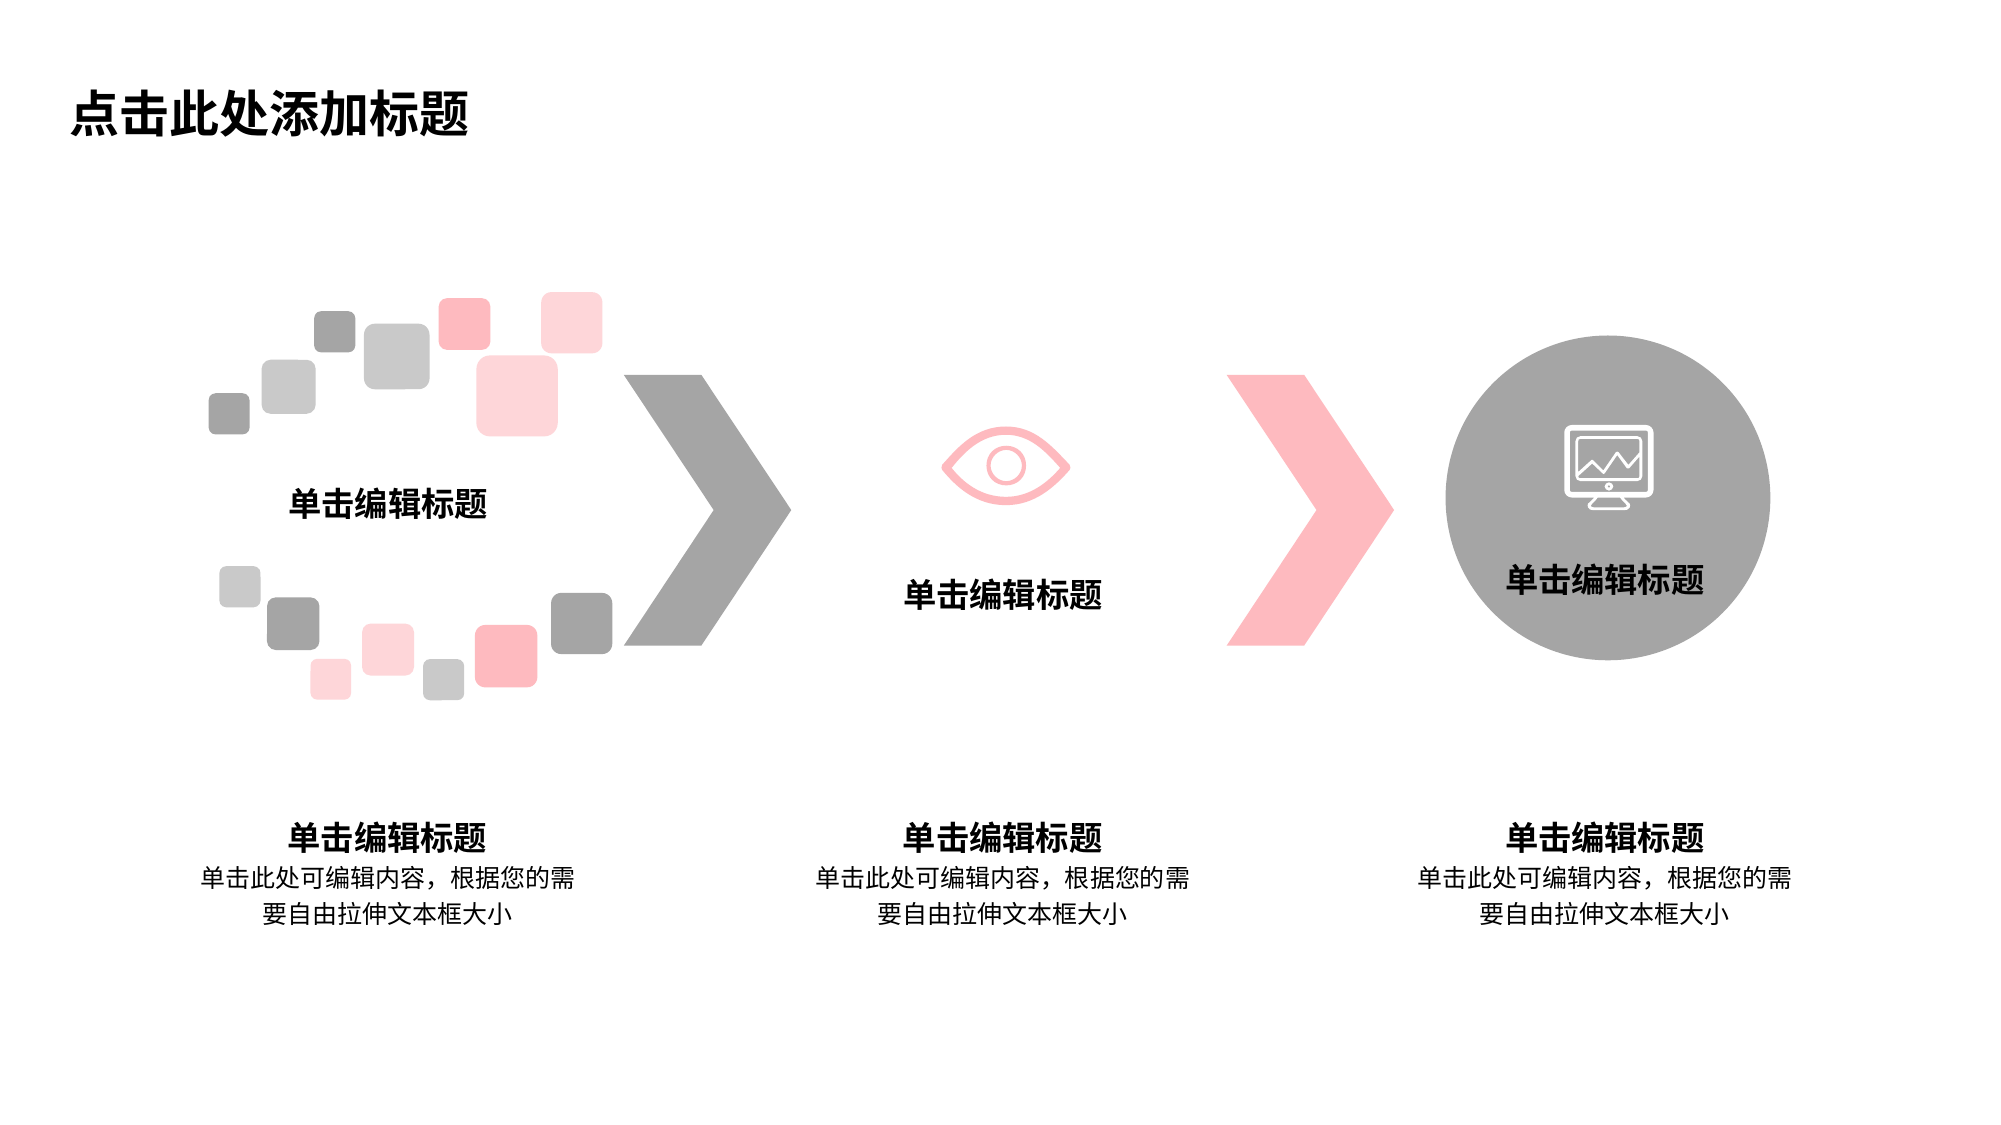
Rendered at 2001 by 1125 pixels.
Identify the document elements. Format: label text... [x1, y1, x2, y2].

text_box 单击编辑标题 [890, 566, 1117, 615]
text_box 单击编辑标题 [1412, 809, 1797, 858]
text_box [438, 298, 491, 350]
text_box [1226, 374, 1395, 646]
text_box [363, 323, 430, 390]
text_box 单击编辑标题 [195, 809, 580, 858]
text_box 单击编辑标题 [1491, 551, 1718, 600]
text_box [362, 623, 415, 676]
text_box 单击此处可编辑内容，根据您的需要自由拉伸文本框大小 [1413, 856, 1797, 929]
text_box [208, 393, 250, 435]
text_box 单击此处可编辑内容，根据您的需要自由拉伸文本框大小 [196, 856, 580, 929]
text_box [310, 658, 352, 700]
text_box [551, 592, 613, 655]
text_box [476, 355, 558, 437]
text_box [1445, 335, 1771, 661]
text_box [623, 374, 792, 646]
text_box 单击编辑标题 [810, 809, 1195, 858]
text_box [219, 566, 261, 608]
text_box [1564, 424, 1654, 511]
text_box [261, 359, 316, 414]
text_box [474, 624, 538, 688]
text_box [266, 597, 320, 651]
text_box 单击此处可编辑内容，根据您的需要自由拉伸文本框大小 [811, 856, 1195, 929]
text_box [541, 292, 603, 354]
text_box 单击编辑标题 [275, 475, 502, 524]
text_box [423, 659, 465, 701]
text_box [941, 426, 1071, 506]
text_box 点击此处添加标题 [55, 75, 507, 151]
text_box [314, 311, 356, 353]
